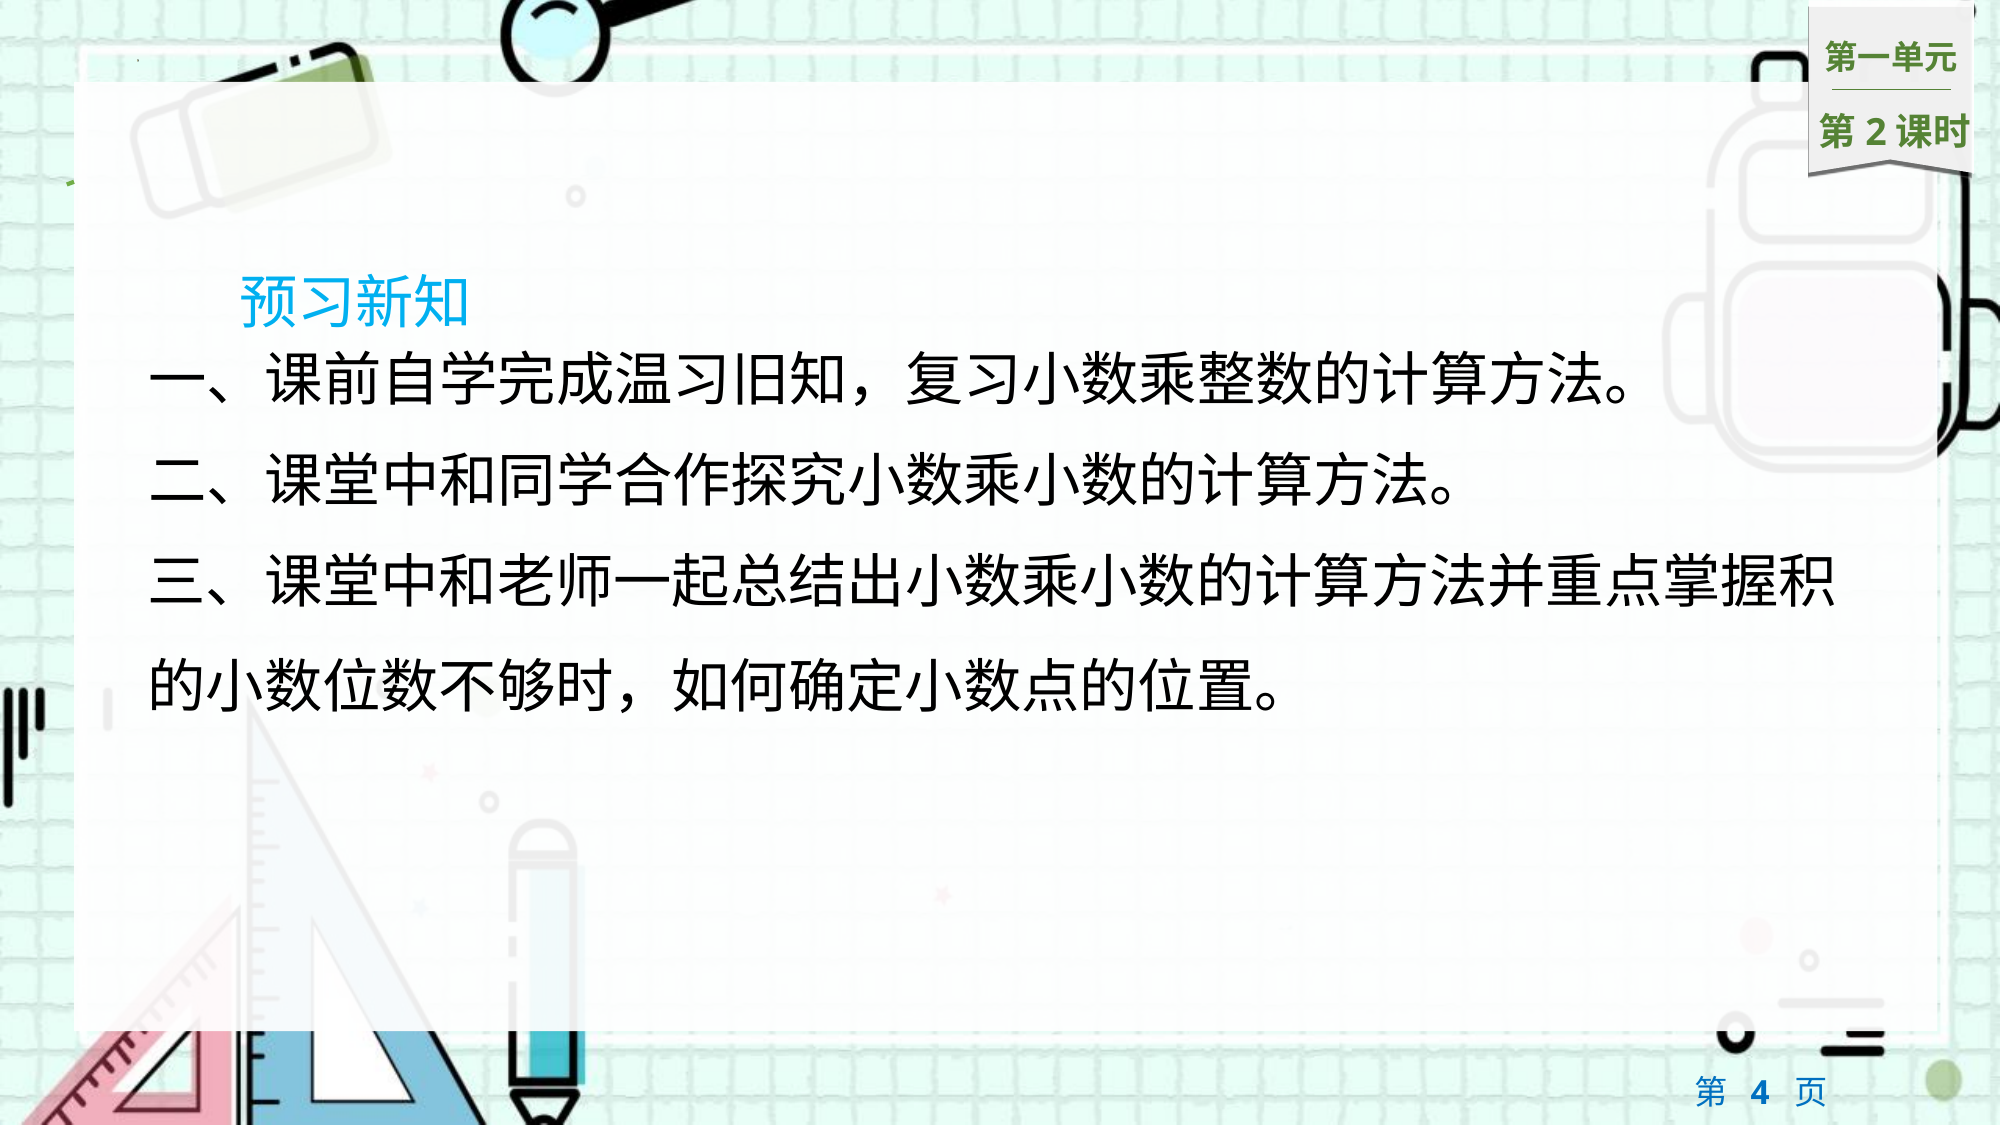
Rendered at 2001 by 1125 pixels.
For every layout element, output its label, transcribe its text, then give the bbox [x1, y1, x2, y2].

text_box 二、课堂中和同学合作探究小数乘小数的计算方法。 [148, 408, 1489, 509]
text_box 预习新知 [147, 222, 894, 343]
picture [0, 0, 2000, 1125]
picture [1938, 168, 1971, 176]
text_box 三、课堂中和老师一起总结出小数乘小数的计算方法并重点掌握积的小数位数不够时，如何确定小数点的位置。 [147, 509, 1853, 720]
text_box 一、课前自学完成温习旧知，复习小数乘整数的计算方法。 [148, 307, 1664, 413]
